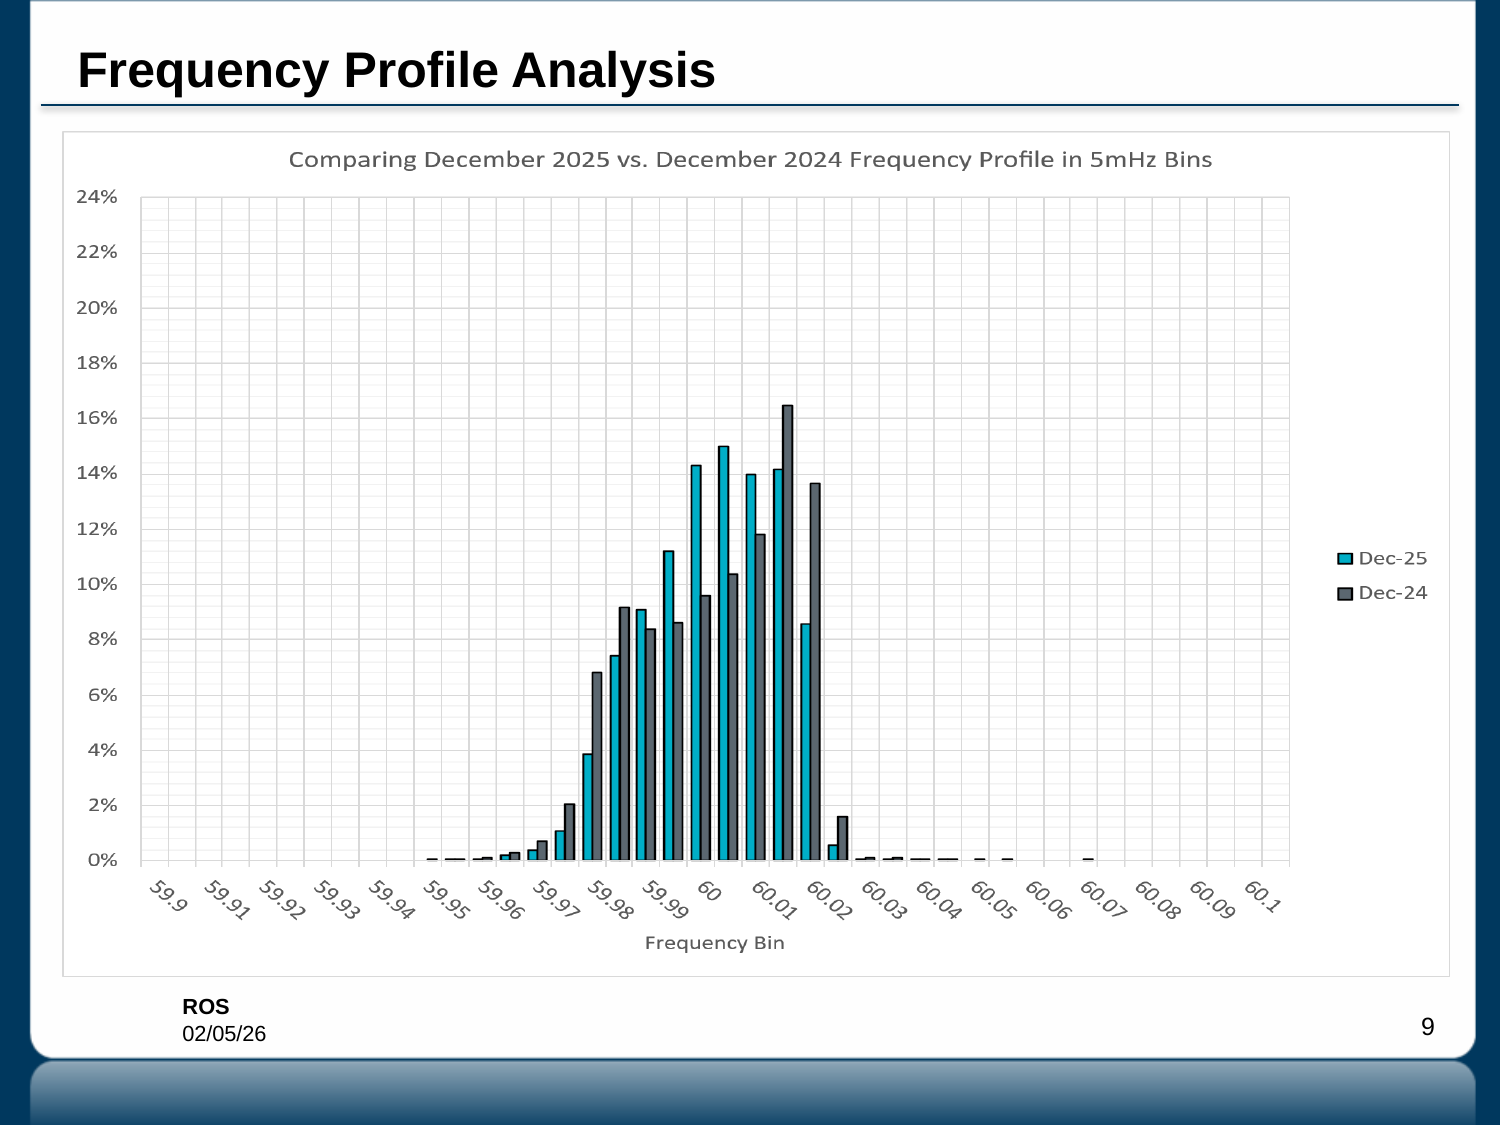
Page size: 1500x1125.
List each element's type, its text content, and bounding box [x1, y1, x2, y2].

picture [0, 0, 1500, 1125]
title Frequency Profile Analysis [62, 29, 1450, 106]
